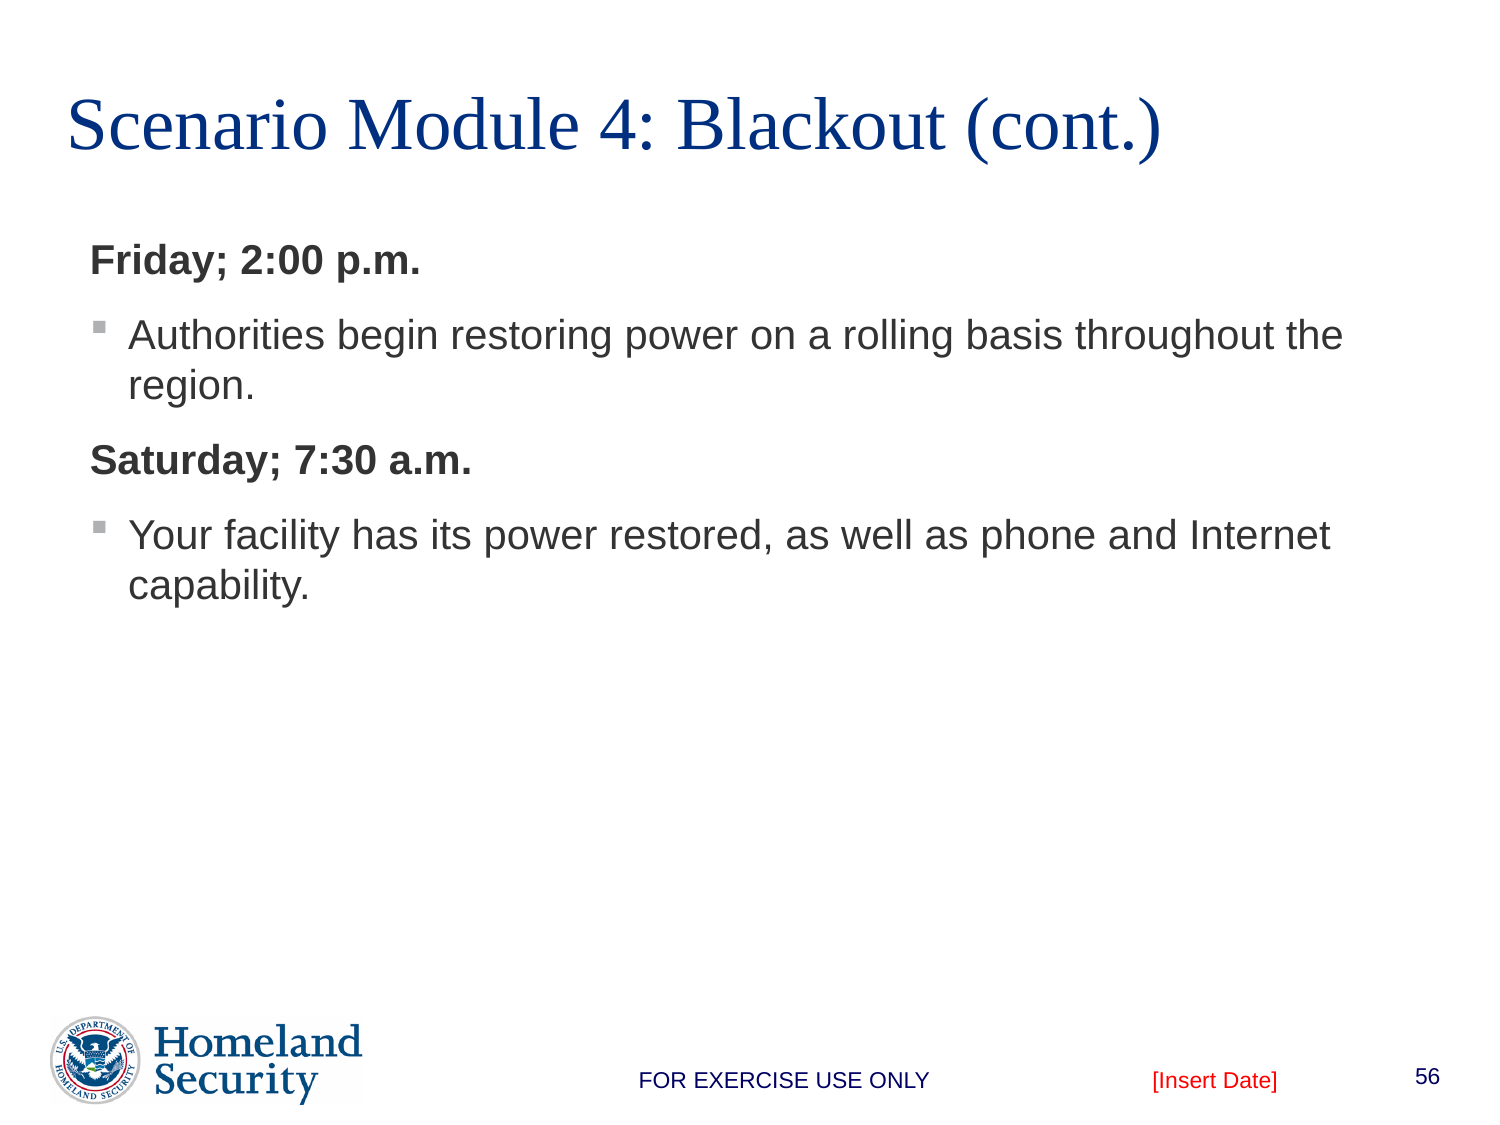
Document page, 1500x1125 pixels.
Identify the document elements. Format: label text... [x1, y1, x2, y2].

list Friday; 2:00 p.m. Authorities begin restoring power on a rolling basis throughout the region. Saturday; 7:30 a.m. Your facility has its power restored, as well as phone and Internet capability. [75, 224, 1425, 968]
title Scenario Module 4: Blackout (cont.) [51, 0, 1278, 173]
picture [50, 1016, 363, 1105]
slide_number 56 [1399, 1053, 1476, 1097]
